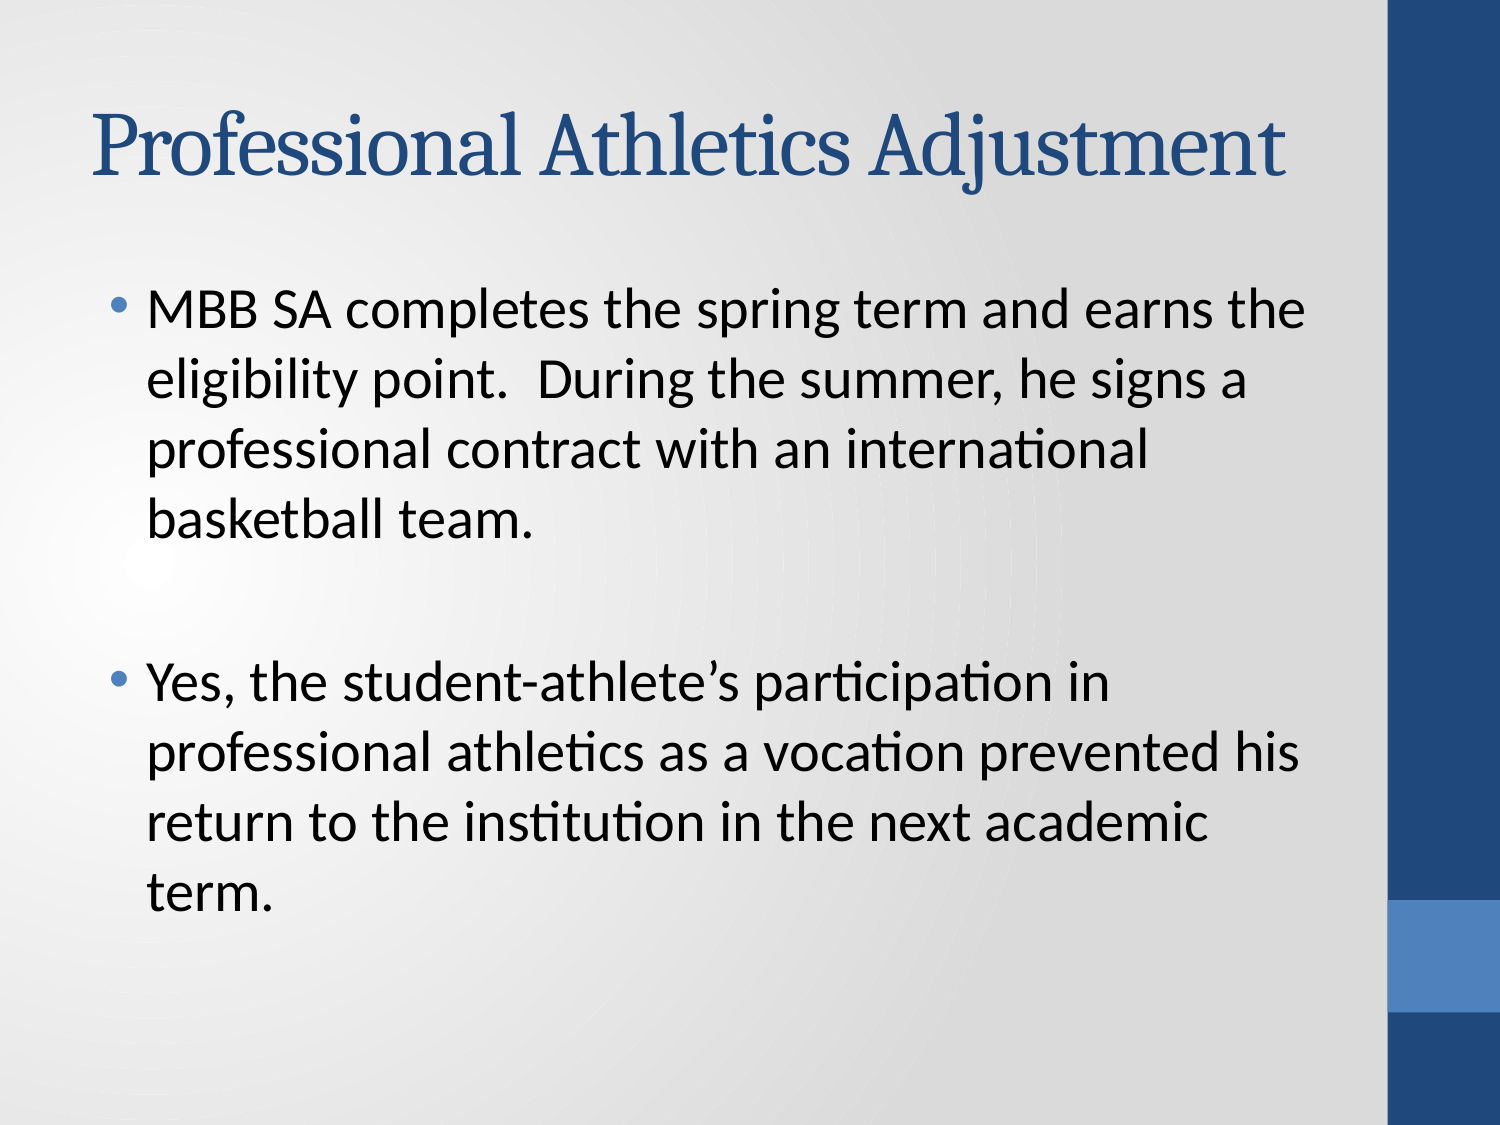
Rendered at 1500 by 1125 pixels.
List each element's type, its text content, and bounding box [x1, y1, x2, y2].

title Professional Athletics Adjustment [75, 45, 1375, 233]
list MBB SA completes the spring term and earns the eligibility point. During the summer, he signs a professional contract with an international basketball team. Yes, the student-athlete’s participation in professional athletics as a vocation prevented his return to the institution in the next academic term. [75, 262, 1325, 1050]
